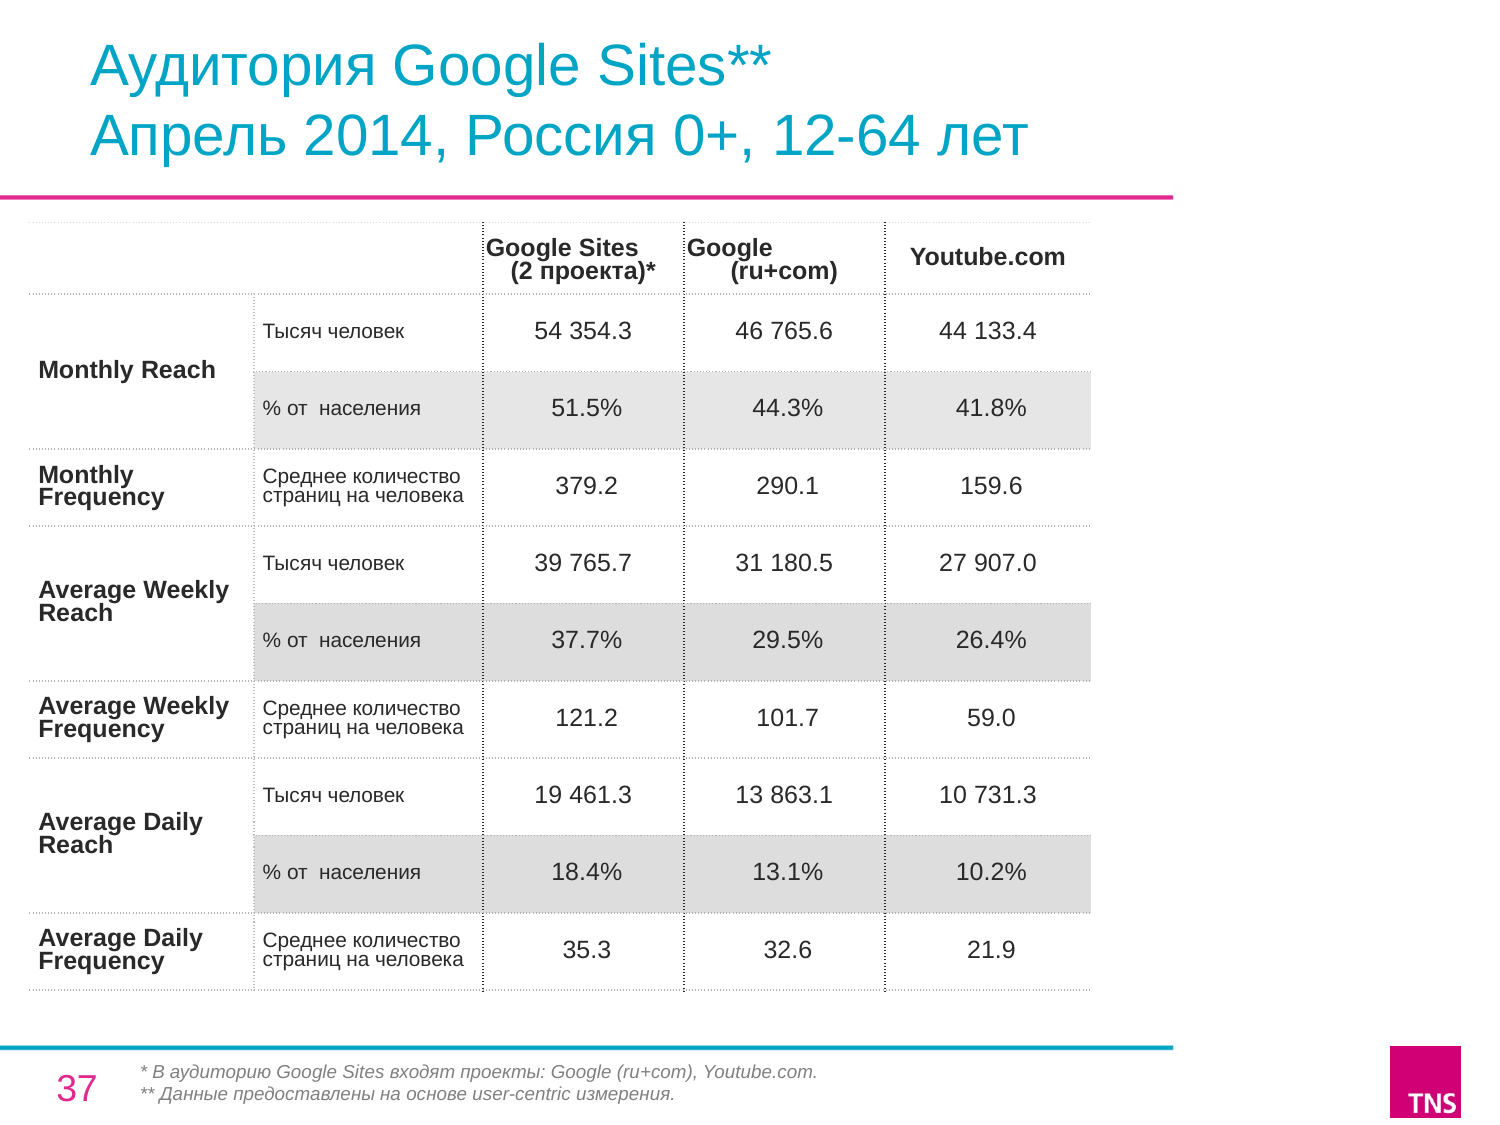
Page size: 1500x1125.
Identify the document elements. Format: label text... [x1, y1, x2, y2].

table_cell 27 907.0 [885, 526, 1091, 603]
table_cell 39 765.7 [483, 526, 684, 603]
table_cell 26.4% [885, 603, 1091, 681]
table_cell Среднее количество страниц на человека [254, 449, 483, 526]
table_cell 35.3 [483, 913, 684, 990]
table_cell 32.6 [684, 913, 885, 990]
table_header Youtube.com [885, 223, 1091, 294]
table_cell 29.5% [684, 603, 885, 681]
table_cell % от населения [254, 835, 483, 913]
table_cell 51.5% [483, 372, 684, 449]
table_cell Среднее количество страниц на человека [254, 681, 483, 758]
table_header Google (ru+com) [684, 223, 885, 294]
title Аудитория Google Sites** Апрель 2014, Россия 0+, 12-64 лет [74, 8, 1476, 187]
table_cell Тысяч человек [254, 294, 483, 372]
table_cell 101.7 [684, 681, 885, 758]
table_cell Monthly Frequency [29, 449, 254, 526]
table_cell 121.2 [483, 681, 684, 758]
table_cell 13.1% [684, 835, 885, 913]
table_cell % от населения [254, 372, 483, 449]
table_cell 290.1 [684, 449, 885, 526]
table_cell 41.8% [885, 372, 1091, 449]
table_cell 46 765.6 [684, 294, 885, 372]
table_cell 54 354.3 [483, 294, 684, 372]
table_cell Среднее количество страниц на человека [254, 913, 483, 990]
table_cell 18.4% [483, 835, 684, 913]
table_cell 159.6 [885, 449, 1091, 526]
table_cell % от населения [254, 603, 483, 681]
table_cell 59.0 [885, 681, 1091, 758]
table_header [29, 223, 483, 294]
table_cell 10 731.3 [885, 758, 1091, 835]
table_cell 19 461.3 [483, 758, 684, 835]
table_cell 379.2 [483, 449, 684, 526]
table_cell 10.2% [885, 835, 1091, 913]
table_cell Average Weekly Frequency [29, 681, 254, 758]
table_cell 44 133.4 [885, 294, 1091, 372]
table_cell Average Weekly Reach [29, 526, 254, 681]
picture [0, 0, 1500, 1125]
table_cell 37.7% [483, 603, 684, 681]
table_cell Average Daily Frequency [29, 913, 254, 990]
table_cell Average Daily Reach [29, 758, 254, 913]
text_box * В аудиторию Google Sites входят проекты: Google (ru+com), Youtube.com. ** Данные предоставлены на основе user-centric измерения. [124, 1052, 1463, 1112]
table_cell 31 180.5 [684, 526, 885, 603]
table_cell Monthly Reach [29, 294, 254, 449]
table_cell Тысяч человек [254, 758, 483, 835]
table_header Google Sites (2 проекта)* [483, 223, 684, 294]
slide_number 37 [40, 1055, 392, 1125]
table_cell 44.3% [684, 372, 885, 449]
table_cell 13 863.1 [684, 758, 885, 835]
table_cell 21.9 [885, 913, 1091, 990]
table_cell Тысяч человек [254, 526, 483, 603]
